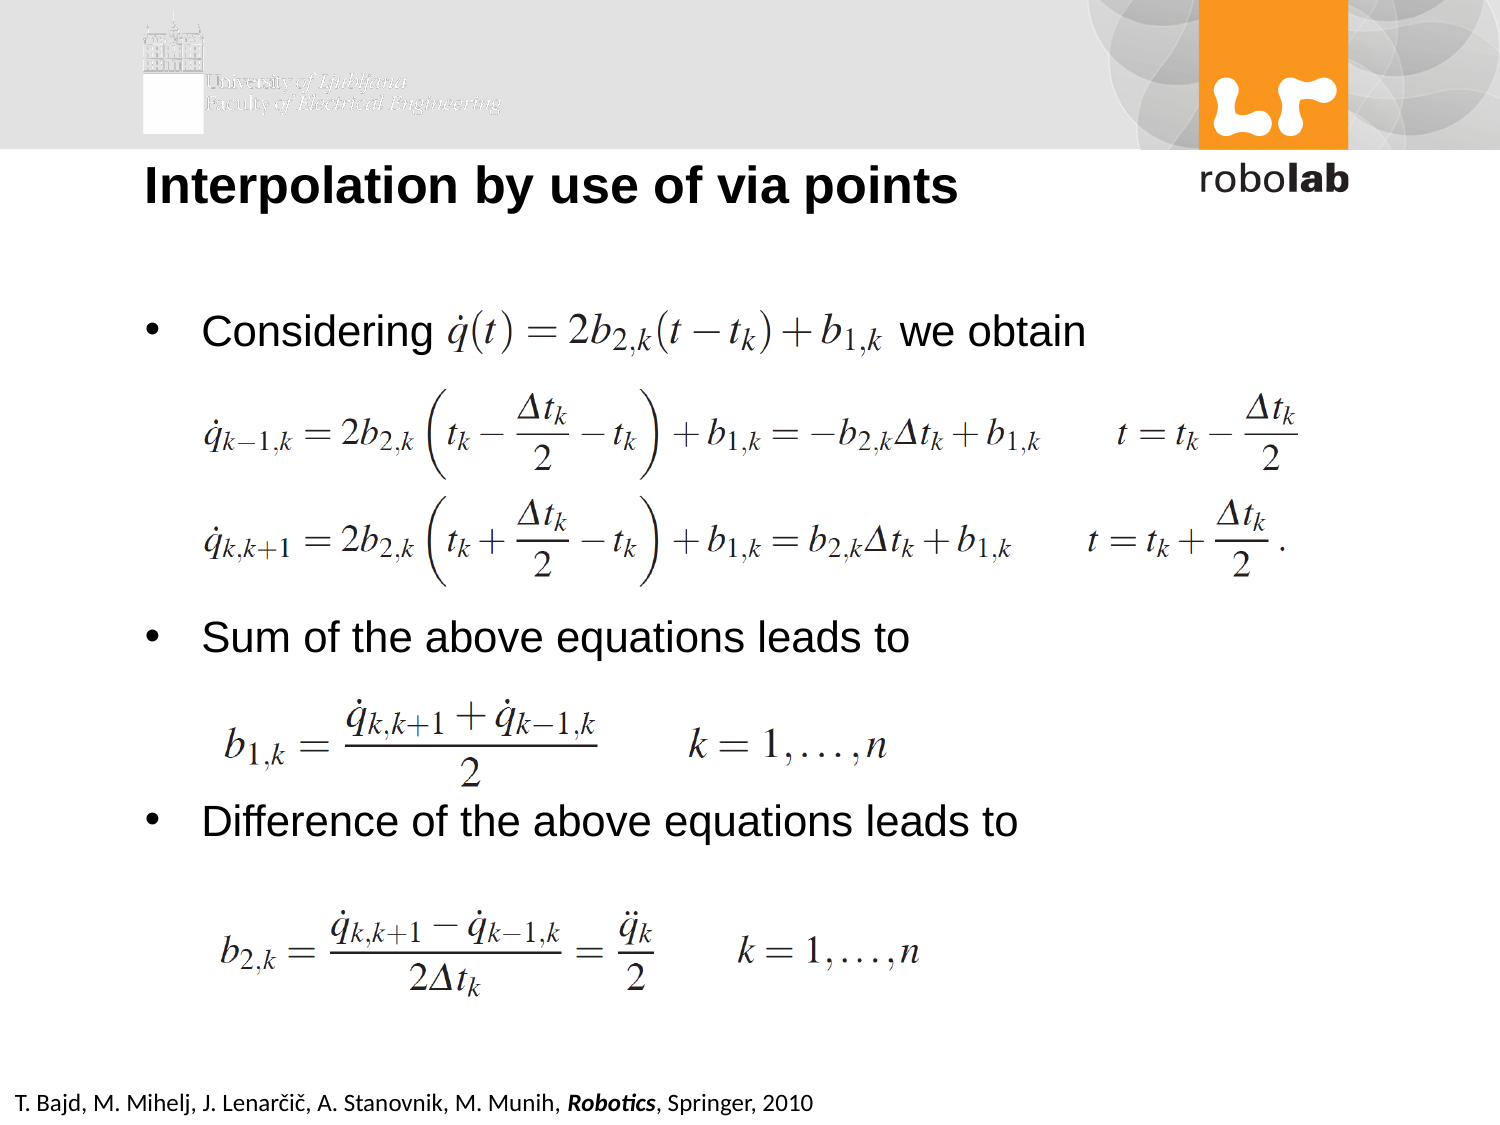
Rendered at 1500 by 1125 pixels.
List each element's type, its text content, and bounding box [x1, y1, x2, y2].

title Interpolation by use of via points [129, 94, 1311, 272]
picture [217, 904, 922, 998]
picture [143, 10, 501, 94]
picture [194, 385, 1303, 591]
picture [442, 303, 885, 359]
picture [998, 0, 1500, 196]
picture [220, 692, 890, 789]
list Considering we obtain Sum of the above equations leads to Difference of the above equations leads to [129, 295, 1311, 1034]
